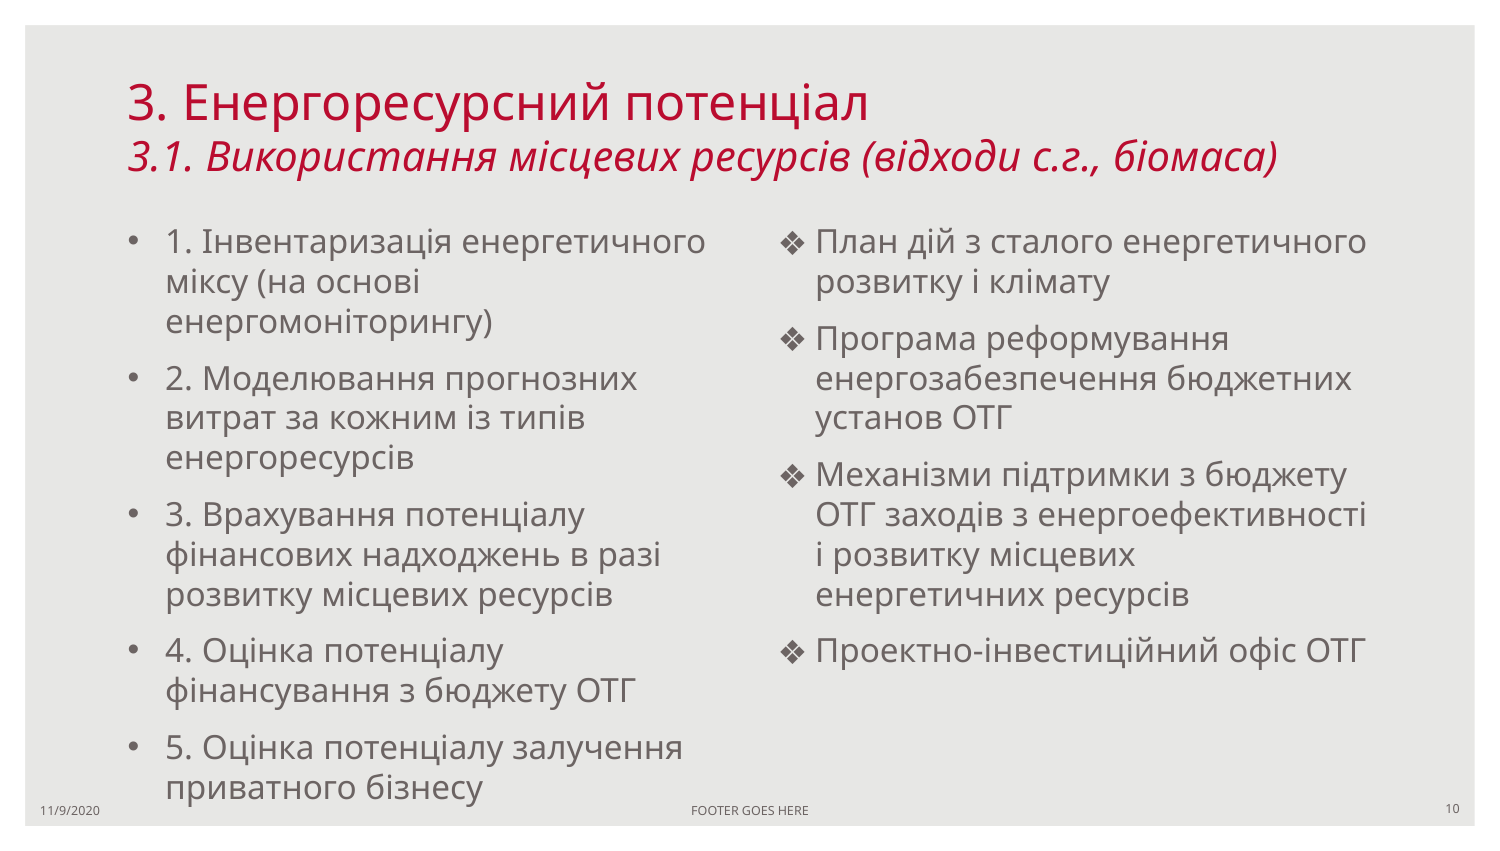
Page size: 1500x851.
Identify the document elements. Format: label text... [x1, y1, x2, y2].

list 1. Інвентаризація енергетичного міксу (на основі енергомоніторингу) 2. Моделювання прогнозних витрат за кожним із типів енергоресурсів 3. Врахування потенціалу фінансових надходжень в разі розвитку місцевих ресурсів 4. Оцінка потенціалу фінансування з бюджету ОТГ 5. Оцінка потенціалу залучення приватного бізнесу [112, 212, 738, 738]
footer FOOTER GOES HERE [512, 794, 988, 826]
list План дій з сталого енергетичного розвитку і клімату Програма реформування енергозабезпечення бюджетних установ ОТГ Механізми підтримки з бюджету ОТГ заходів з енергоефективності і розвитку місцевих енергетичних ресурсів Проектно-інвестиційний офіс ОТГ [762, 212, 1388, 738]
title 3. Енергоресурсний потенціал 3.1. Використання місцевих ресурсів (відходи с.г., біомаса) [112, 61, 1388, 188]
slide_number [24, 794, 375, 826]
slide_number ‹#› [1125, 794, 1475, 826]
